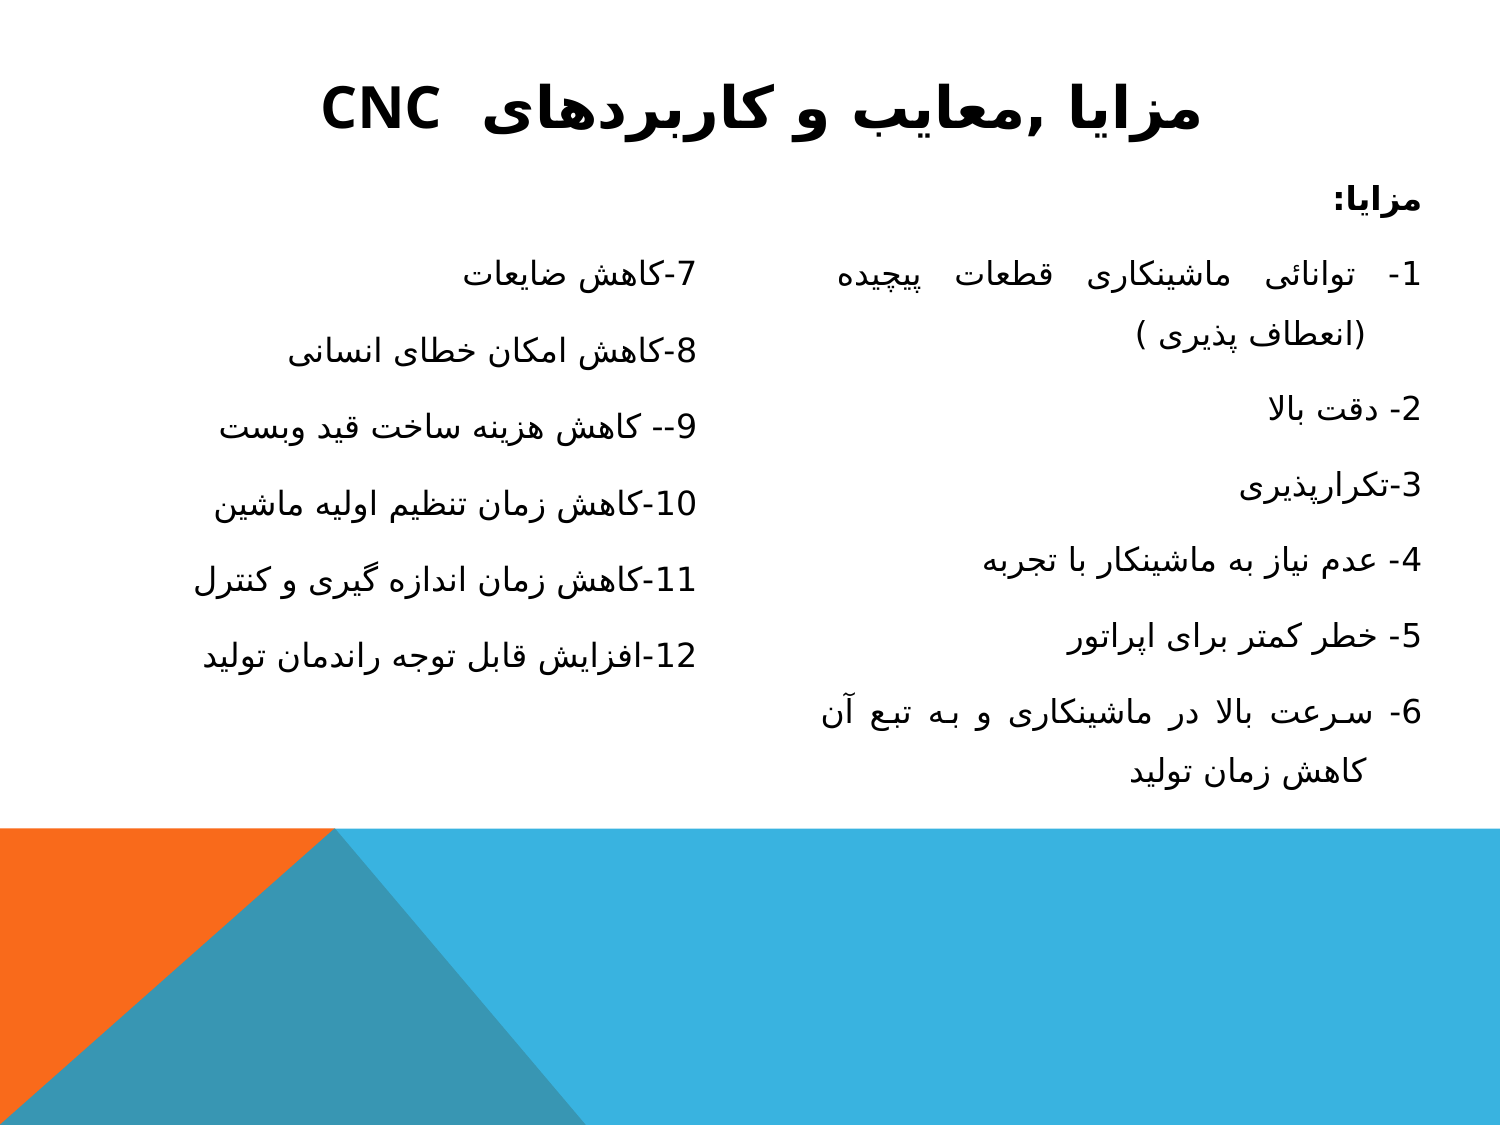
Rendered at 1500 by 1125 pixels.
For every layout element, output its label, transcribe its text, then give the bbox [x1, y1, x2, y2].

list مزایا: 1- توانائی ماشینکاری قطعات پیچیده (انعطاف پذیری ) 2- دقت بالا 3-تکرارپذیری 4- عدم نیاز به ماشینكار با تجربه 5- خطر كمتر برای اپراتور 6- سرعت بالا در ماشینكاری و به تبع آن كاهش زمان تولید [800, 149, 1438, 800]
text_box 7-كاهش ضایعات 8-كاهش امكان خطای انسانی 9-- كاهش هزینه ساخت قید وبست 10-كاهش زمان تنظیم اولیه ماشین 11-كاهش زمان اندازه گیری و كنترل 12-افزایش قابل توجه راندمان تولید [75, 224, 713, 800]
title مزایا ,معایب و كاربردهای CNC [135, 60, 1369, 150]
